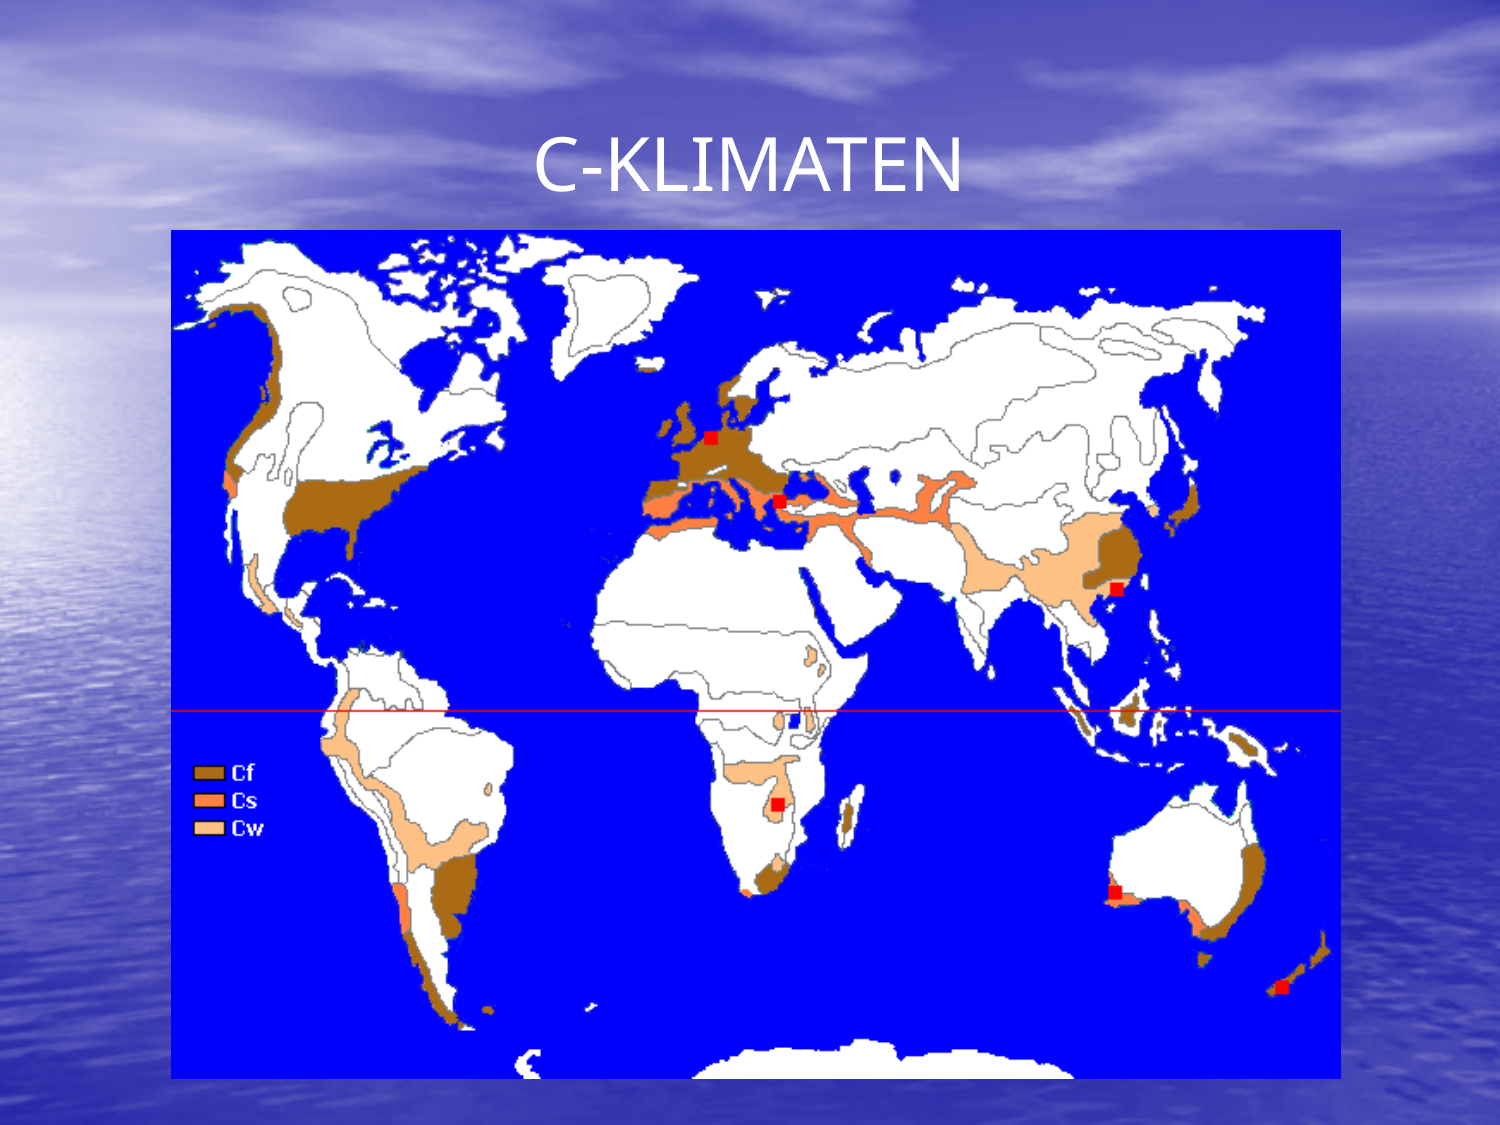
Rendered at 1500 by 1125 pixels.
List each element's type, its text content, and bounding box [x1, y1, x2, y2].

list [170, 230, 1341, 1079]
title C-KLIMATEN [74, 47, 1426, 276]
